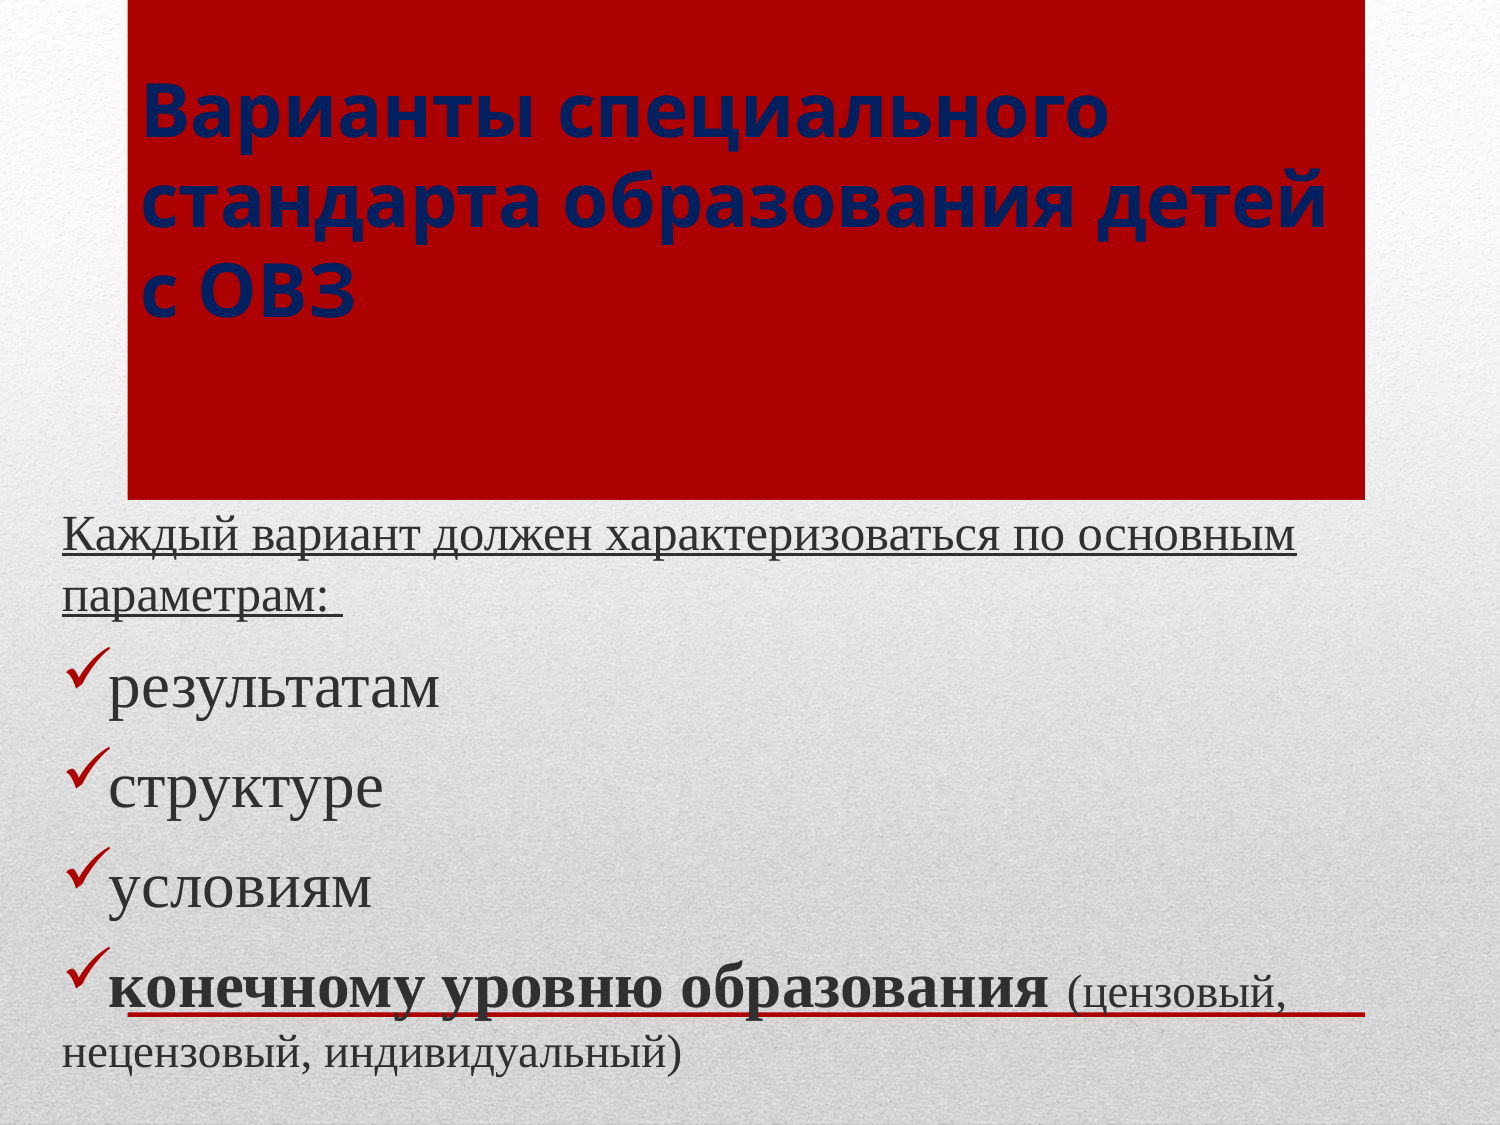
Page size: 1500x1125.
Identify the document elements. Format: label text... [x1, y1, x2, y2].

subtitle Каждый вариант должен характеризоваться по основным параметрам: результатам структуре условиям конечному уровню образования (цензовый, нецензовый, индивидуальный) [46, 492, 1500, 1090]
title Варианты специального стандарта образования детей с ОВЗ [125, 82, 1363, 340]
